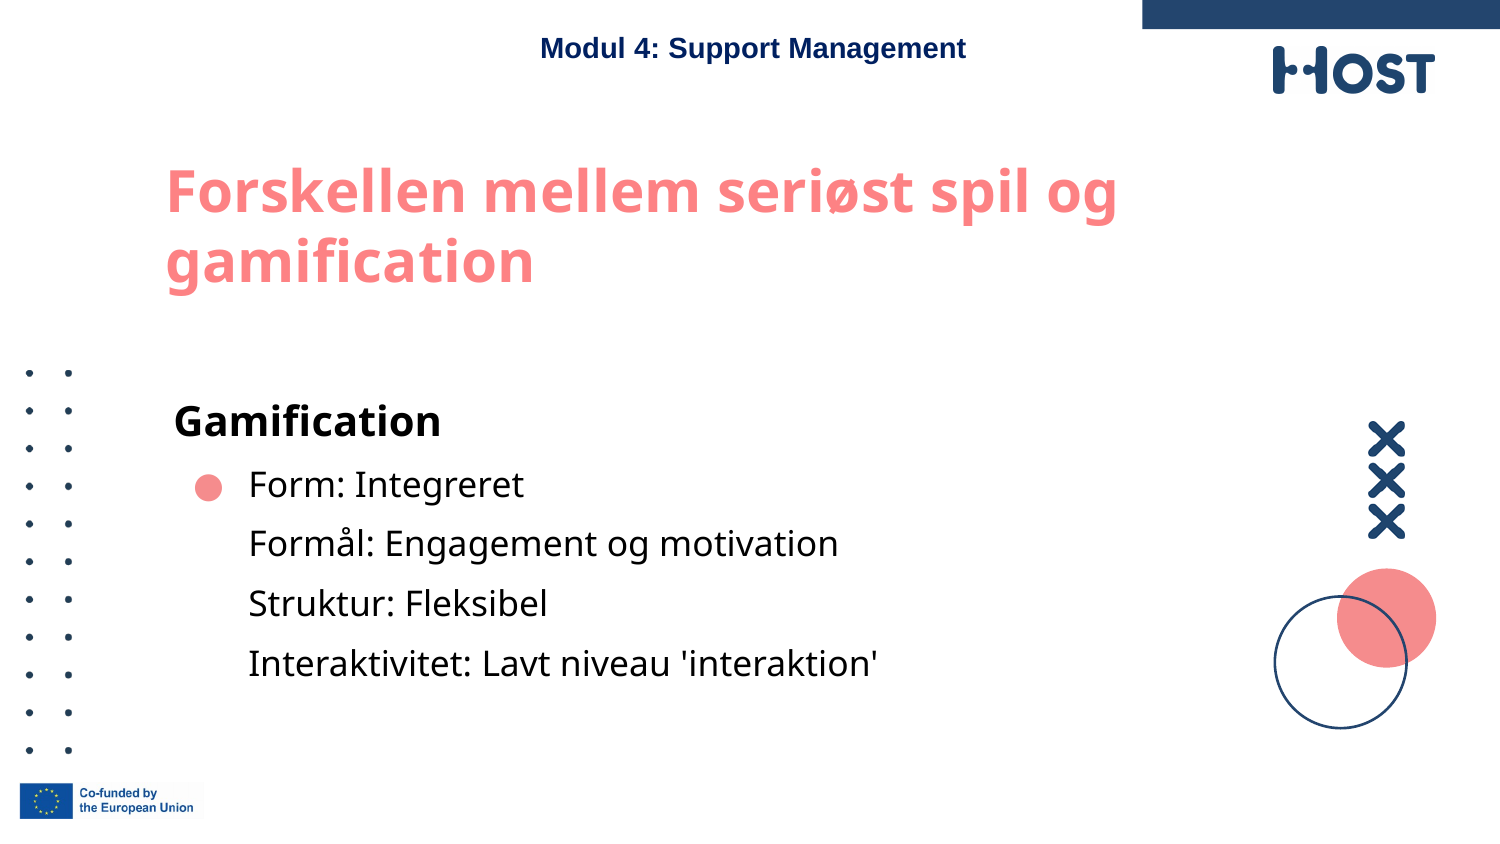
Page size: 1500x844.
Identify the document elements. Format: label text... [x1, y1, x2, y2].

picture [1273, 46, 1435, 94]
text_box Gamification Form: Integreret Formål: Engagement og motivation Struktur: Fleksibel Interaktivitet: Lavt niveau 'interaktion' [158, 314, 1207, 765]
picture [1368, 421, 1405, 539]
text_box Forskellen mellem seriøst spil og gamification [150, 138, 1196, 253]
picture [0, 370, 204, 820]
text_box Modul 4: Support Management [525, 10, 1054, 68]
